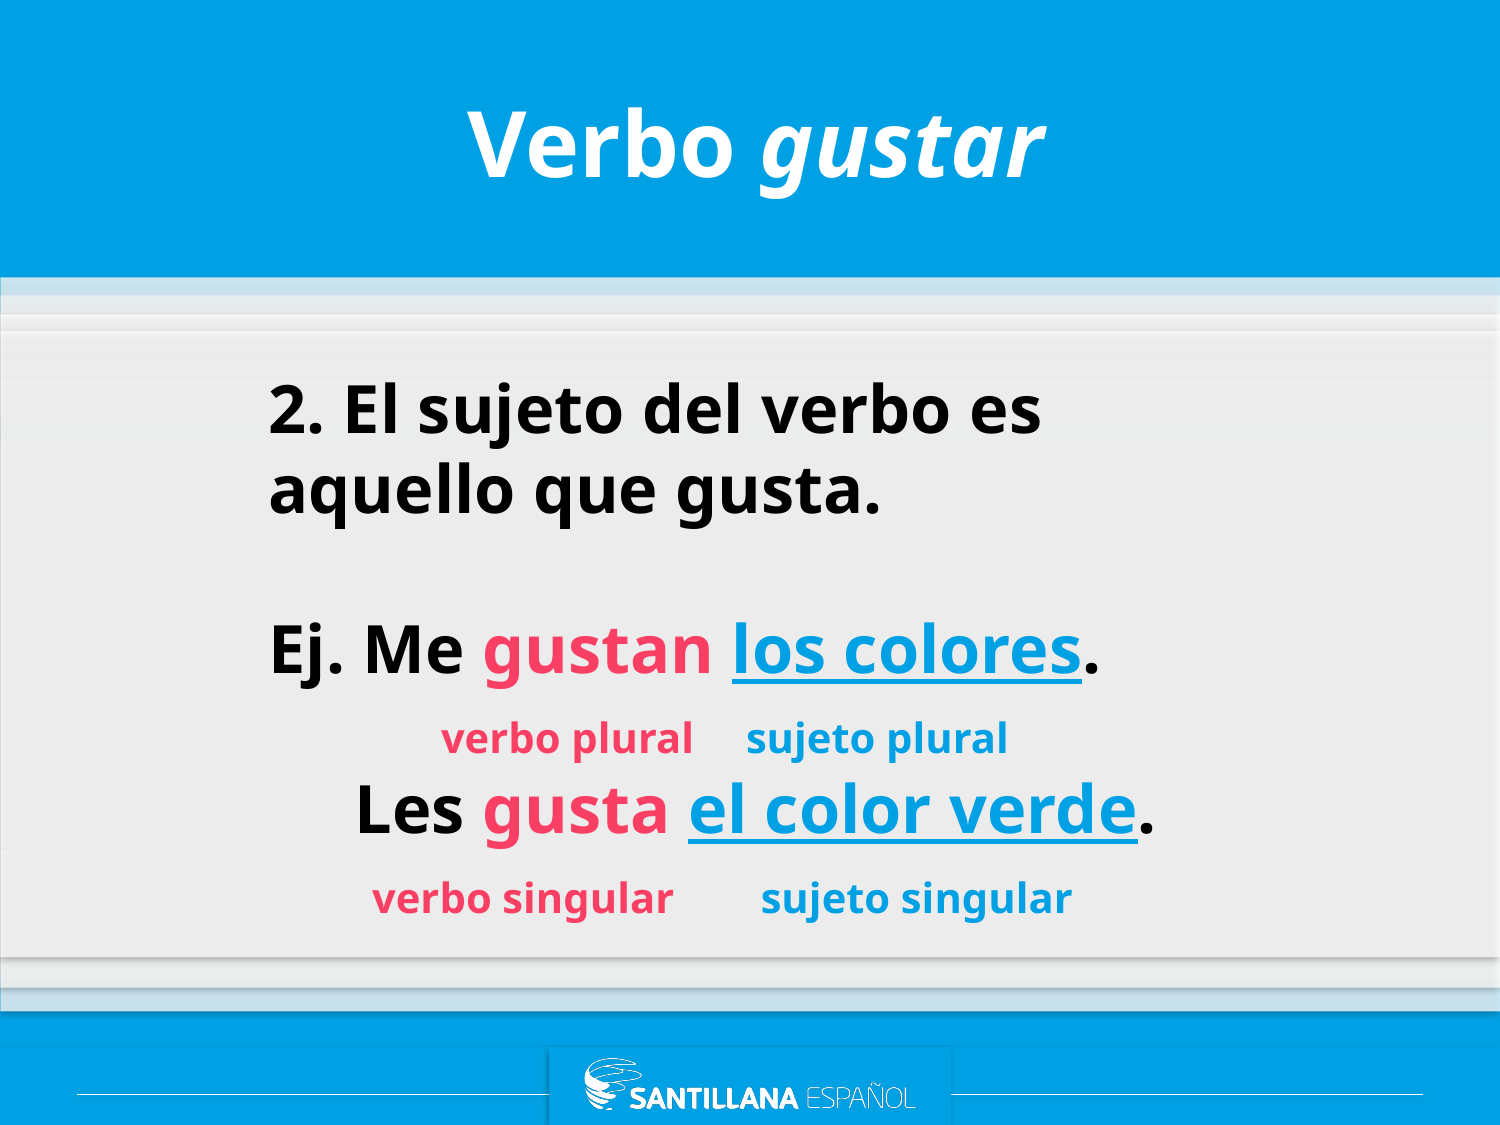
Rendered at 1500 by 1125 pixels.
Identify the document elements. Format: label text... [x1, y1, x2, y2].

text_box 2. El sujeto del verbo es aquello que gusta. Ej. Me gustan los colores. verbo plural sujeto plural Les gusta el color verde. verbo singular sujeto singular [253, 359, 1500, 935]
text_box Verbo gustar [17, 78, 1495, 244]
